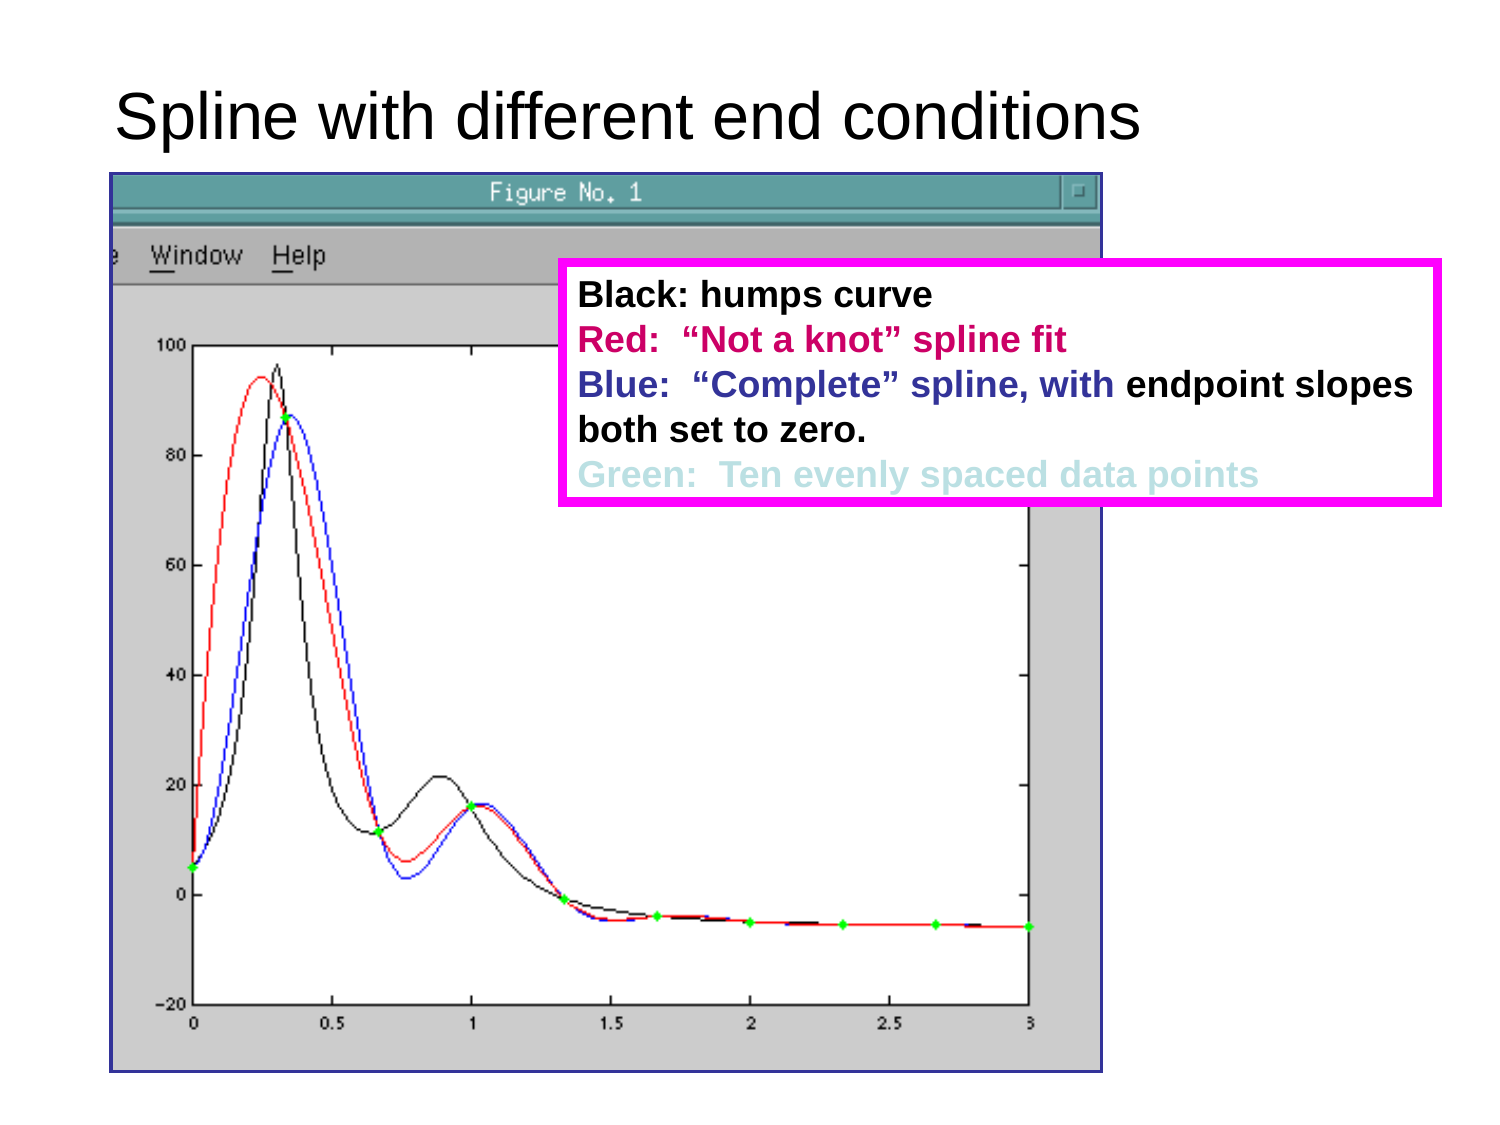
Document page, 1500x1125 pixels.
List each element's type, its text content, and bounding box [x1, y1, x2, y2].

picture [112, 174, 1101, 1070]
title Spline with different end conditions [99, 49, 1213, 176]
text_box Black: humps curve Red: “Not a knot” spline fit Blue: “Complete” spline, with endpoint slopes both set to zero. Green: Ten evenly spaced data points [1104, 262, 1438, 503]
